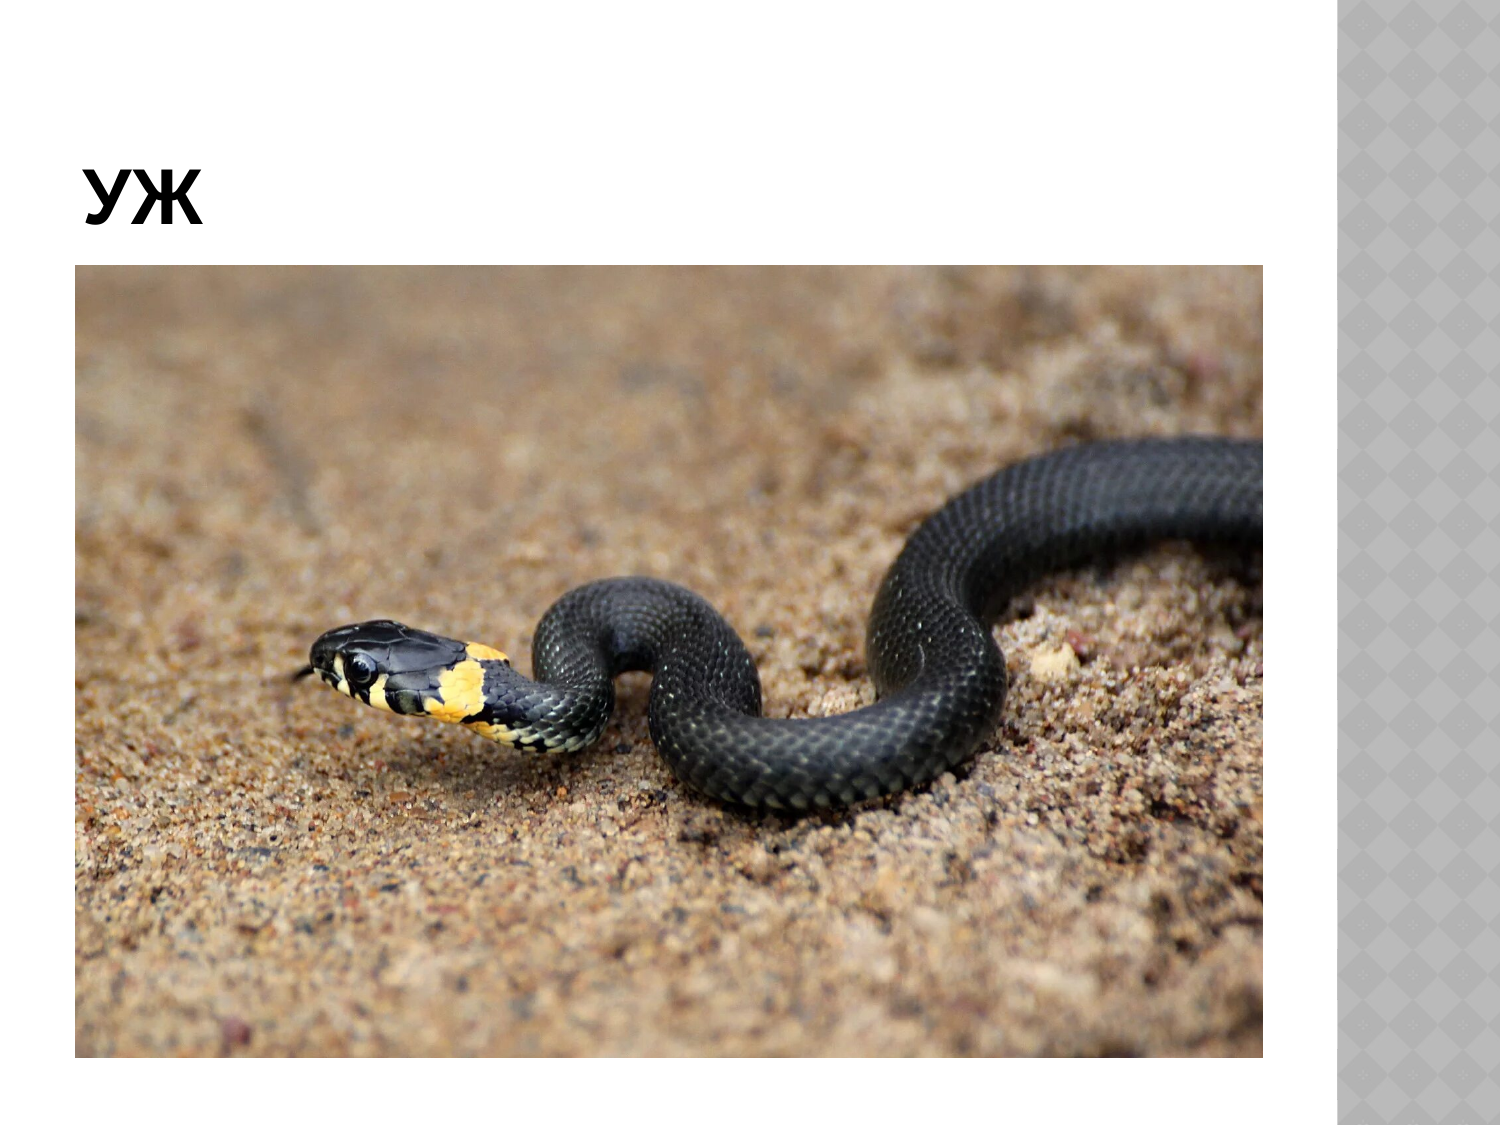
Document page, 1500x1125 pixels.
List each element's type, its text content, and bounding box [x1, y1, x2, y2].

title уж [75, 52, 1263, 240]
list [74, 265, 1263, 1059]
